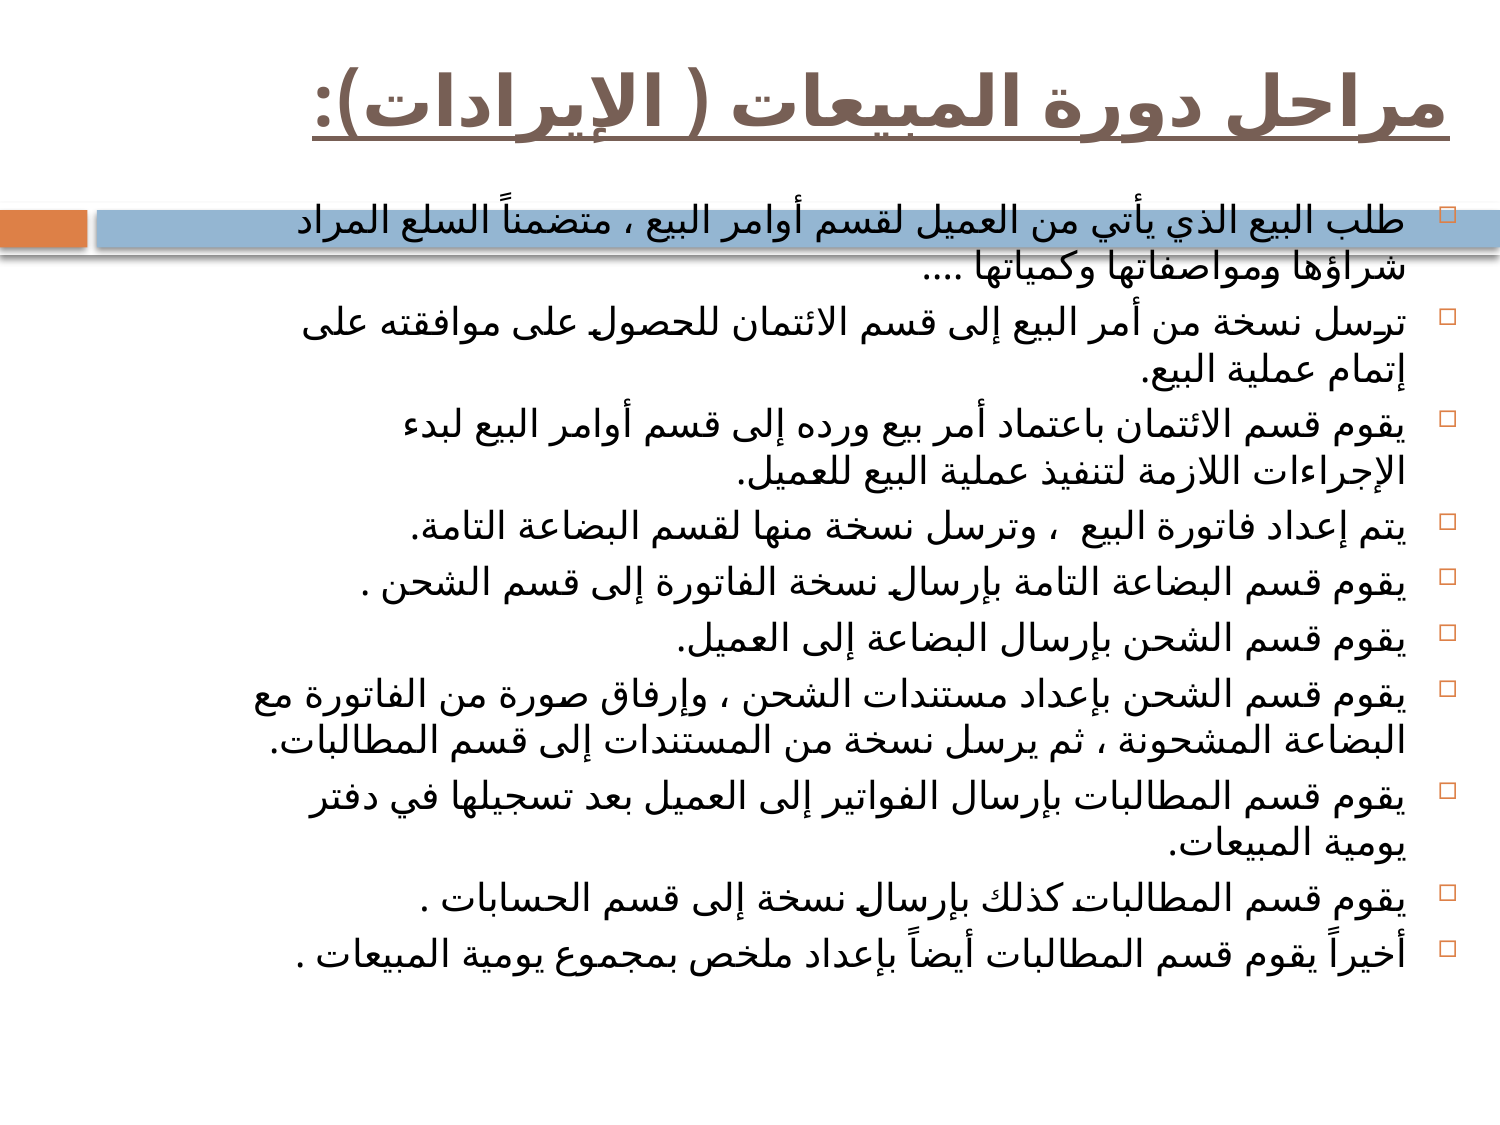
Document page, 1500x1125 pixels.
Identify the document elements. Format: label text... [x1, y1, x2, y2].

title مراحل دورة المبيعات ( الإيرادات): [234, 46, 1465, 235]
list طلب البيع الذي يأتي من العميل لقسم أوامر البيع ، متضمناً السلع المراد شراؤها ومواصفاتها وكمياتها .... ترسل نسخة من أمر البيع إلى قسم الائتمان للحصول على موافقته على إتمام عملية البيع. يقوم قسم الائتمان باعتماد أمر بيع ورده إلى قسم أوامر البيع لبدء الإجراءات اللازمة لتنفيذ عملية البيع للعميل. يتم إعداد فاتورة البيع ، وترسل نسخة منها لقسم البضاعة التامة. يقوم قسم البضاعة التامة بإرسال نسخة الفاتورة إلى قسم الشحن . يقوم قسم الشحن بإرسال البضاعة إلى العميل. يقوم قسم الشحن بإعداد مستندات الشحن ، وإرفاق صورة من الفاتورة مع البضاعة المشحونة ، ثم يرسل نسخة من المستندات إلى قسم المطالبات. يقوم قسم المطالبات بإرسال الفواتير إلى العميل بعد تسجيلها في دفتر يومية المبيعات. يقوم قسم المطالبات كذلك بإرسال نسخة إلى قسم الحسابات . أخيراً يقوم قسم المطالبات أيضاً بإعداد ملخص بمجموع يومية المبيعات . [235, 187, 1466, 1025]
